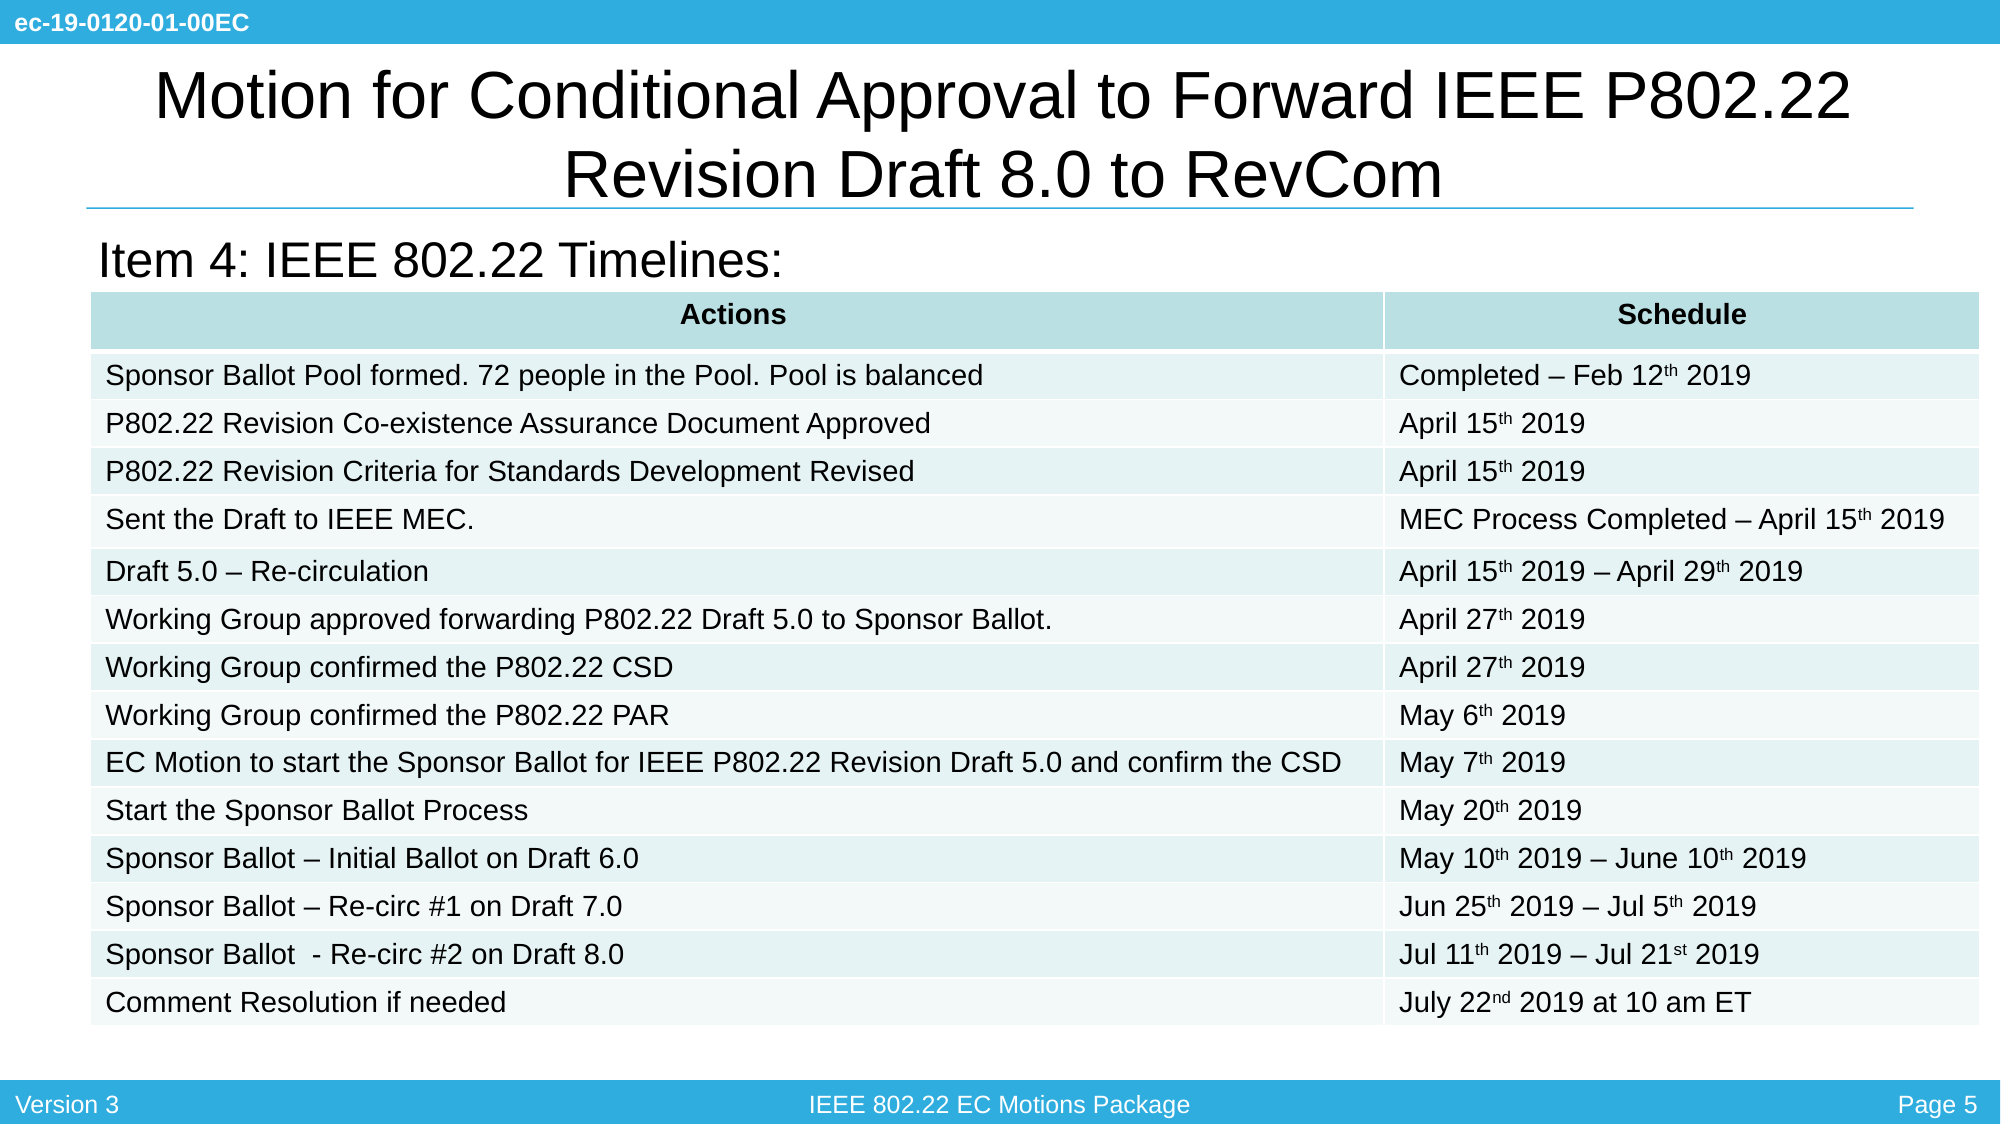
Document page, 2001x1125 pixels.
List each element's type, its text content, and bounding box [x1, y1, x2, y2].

table_cell Sponsor Ballot – Re-circ #1 on Draft 7.0 [91, 883, 1383, 929]
table_cell Working Group confirmed the P802.22 PAR [91, 692, 1383, 738]
table_cell P802.22 Revision Co-existence Assurance Document Approved [91, 400, 1383, 446]
table_cell April 27th 2019 [1385, 644, 1979, 690]
table_cell Jul 11th 2019 – Jul 21st 2019 [1385, 931, 1979, 977]
title Motion for Conditional Approval to Forward IEEE P802.22 Revision Draft 8.0 to RevCom [74, 66, 1934, 197]
table_cell Sent the Draft to IEEE MEC. [91, 496, 1383, 547]
table_cell July 22nd 2019 at 10 am ET [1385, 979, 1979, 1025]
table_cell Comment Resolution if needed [91, 979, 1383, 1025]
table_cell MEC Process Completed – April 15th 2019 [1385, 496, 1979, 547]
table_cell Start the Sponsor Ballot Process [91, 788, 1383, 834]
table_cell Sponsor Ballot - Re-circ #2 on Draft 8.0 [91, 931, 1383, 977]
table_cell Working Group confirmed the P802.22 CSD [91, 644, 1383, 690]
table_cell April 15th 2019 [1385, 400, 1979, 446]
table_cell Jun 25th 2019 – Jul 5th 2019 [1385, 883, 1979, 929]
table_cell May 6th 2019 [1385, 692, 1979, 738]
table_cell Working Group approved forwarding P802.22 Draft 5.0 to Sponsor Ballot. [91, 596, 1383, 642]
table_cell May 20th 2019 [1385, 788, 1979, 834]
table_cell P802.22 Revision Criteria for Standards Development Revised [91, 448, 1383, 494]
list Item 4: IEEE 802.22 Timelines: [39, 220, 1930, 1059]
table_cell April 15th 2019 – April 29th 2019 [1385, 549, 1979, 595]
table_cell May 10th 2019 – June 10th 2019 [1385, 836, 1979, 882]
table_cell April 27th 2019 [1385, 596, 1979, 642]
table_cell April 15th 2019 [1385, 448, 1979, 494]
table_cell Sponsor Ballot – Initial Ballot on Draft 6.0 [91, 836, 1383, 882]
table_cell May 7th 2019 [1385, 740, 1979, 786]
table_cell EC Motion to start the Sponsor Ballot for IEEE P802.22 Revision Draft 5.0 and confirm the CSD [91, 740, 1383, 786]
table_cell Sponsor Ballot Pool formed. 72 people in the Pool. Pool is balanced [91, 354, 1383, 399]
table_cell Completed – Feb 12th 2019 [1385, 354, 1979, 399]
table_header Actions [91, 292, 1383, 349]
table_header Schedule [1385, 292, 1979, 349]
table_cell Draft 5.0 – Re-circulation [91, 549, 1383, 595]
